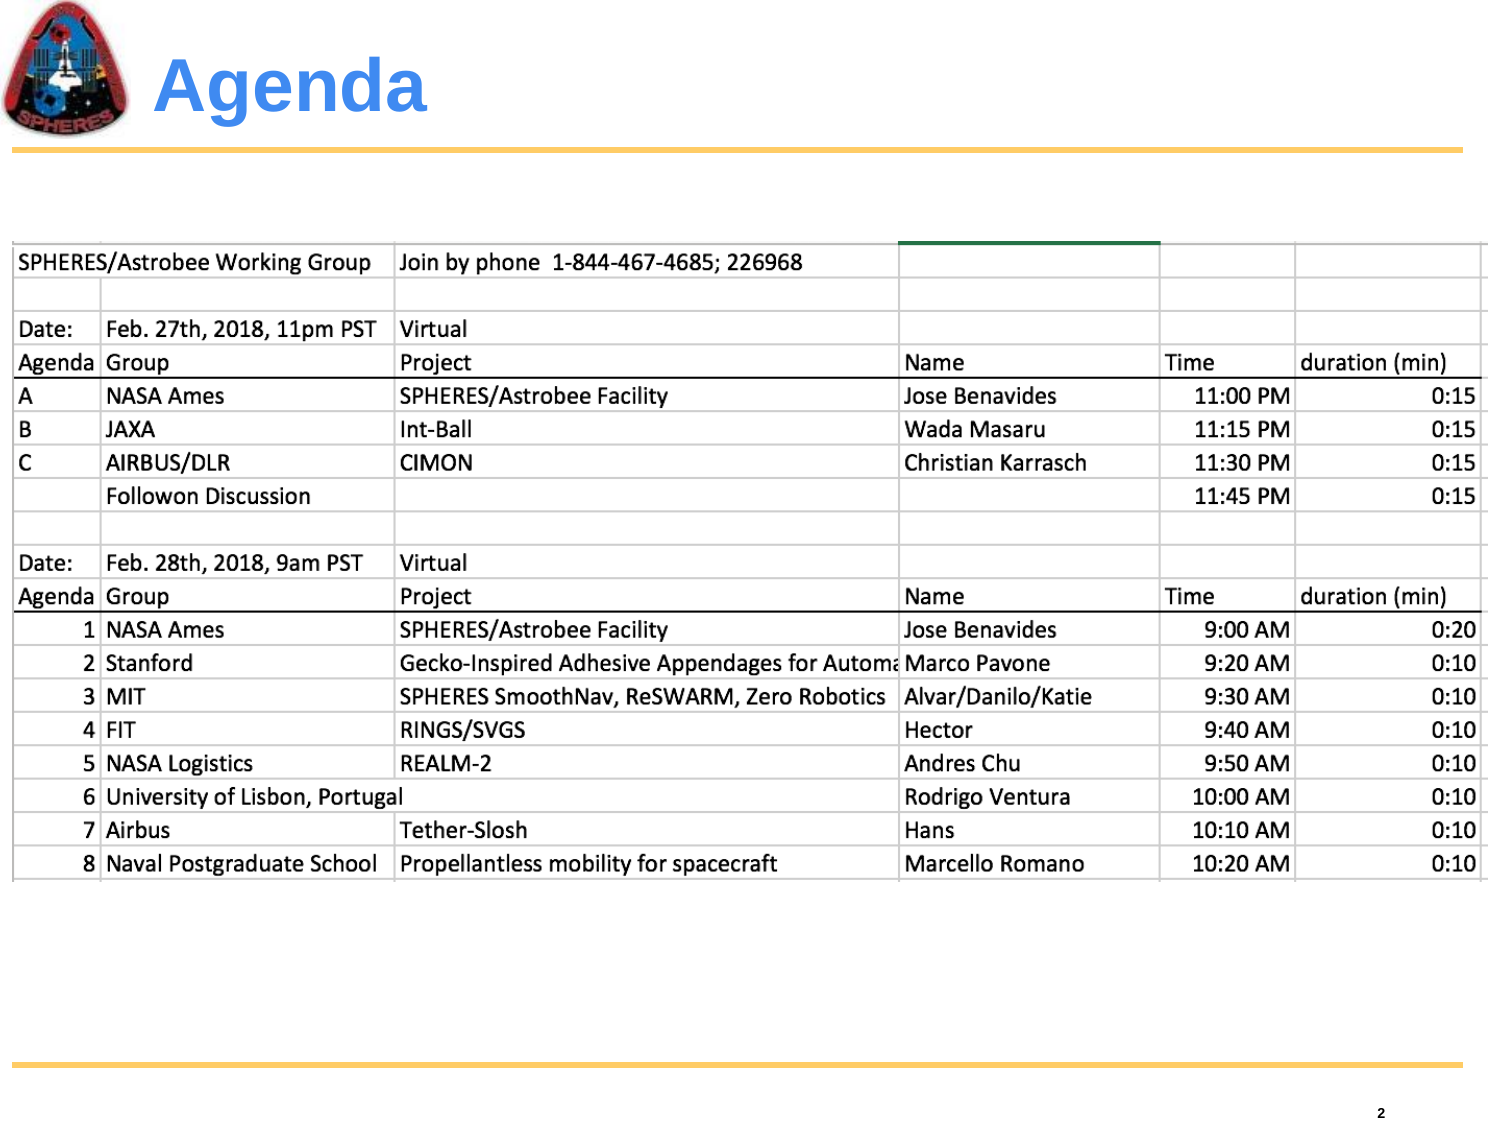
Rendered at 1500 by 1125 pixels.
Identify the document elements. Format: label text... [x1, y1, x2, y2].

picture [0, 0, 131, 139]
title Agenda [137, 24, 1451, 138]
picture [12, 241, 1488, 882]
